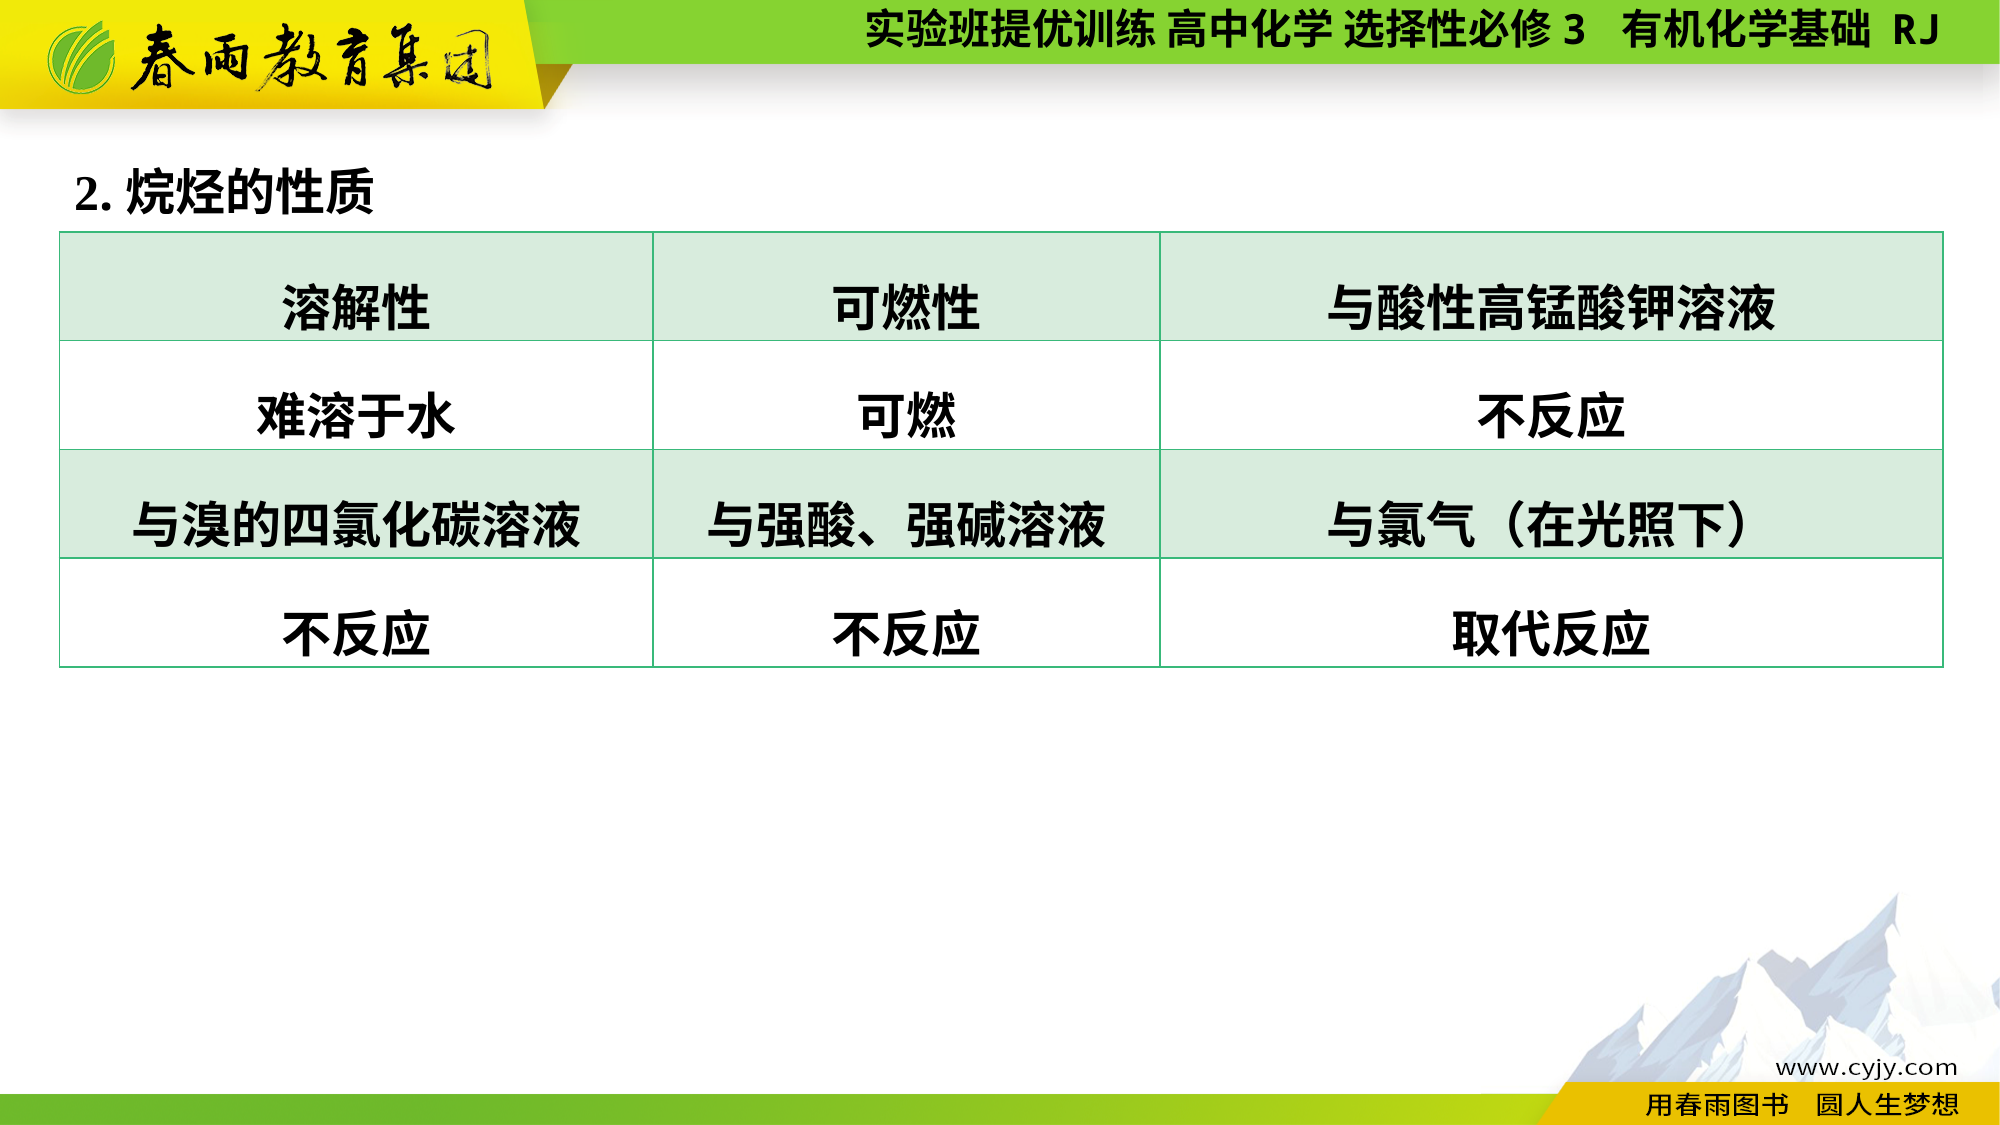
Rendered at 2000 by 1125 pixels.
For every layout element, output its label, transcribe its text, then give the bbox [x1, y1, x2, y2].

table_cell 与强酸、强碱溶液 [654, 450, 1159, 557]
table_cell 可燃 [654, 341, 1159, 449]
table_cell 与氯气（在光照下） [1161, 450, 1942, 557]
table_header 可燃性 [654, 233, 1159, 340]
table_header 溶解性 [60, 233, 652, 340]
picture [0, 0, 2000, 1125]
table_cell 与溴的四氯化碳溶液 [60, 450, 652, 557]
table_cell 不反应 [60, 559, 652, 666]
table_header 与酸性高锰酸钾溶液 [1161, 233, 1942, 340]
table_cell 取代反应 [1161, 559, 1942, 666]
table_cell 不反应 [1161, 341, 1942, 449]
table_cell 难溶于水 [60, 341, 652, 449]
list 2.烷烃的性质 [59, 122, 1944, 217]
table_cell 不反应 [654, 559, 1159, 666]
